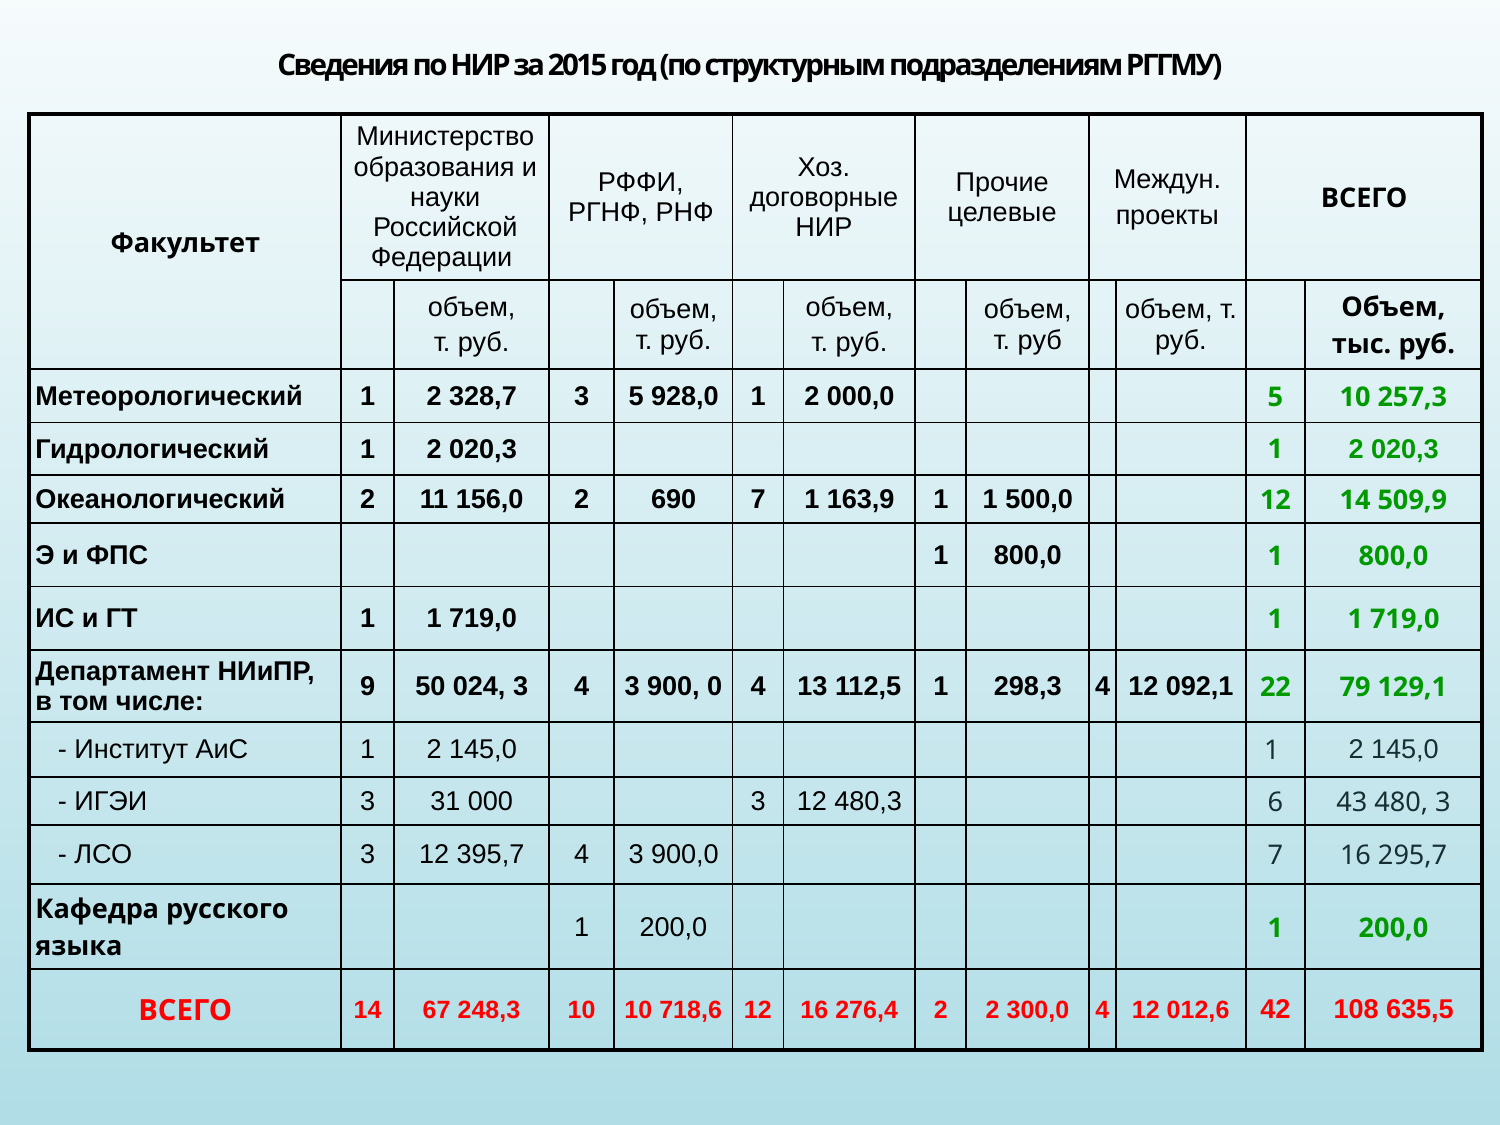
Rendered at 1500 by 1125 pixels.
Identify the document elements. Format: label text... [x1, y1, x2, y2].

table_cell 2 [916, 970, 965, 1048]
table_cell [967, 723, 1088, 776]
table_cell 50 024, 3 [395, 651, 548, 721]
table_cell [550, 587, 613, 649]
table_cell 5 [1247, 370, 1304, 422]
table_cell 2 [342, 476, 393, 522]
table_cell [1117, 885, 1245, 968]
table_cell 1 [916, 476, 965, 522]
table_cell [1090, 587, 1115, 649]
table_cell 3 [342, 778, 393, 824]
table_cell 200,0 [615, 885, 732, 968]
table_cell - ЛСО [31, 826, 340, 883]
table_cell 1 719,0 [395, 587, 548, 649]
table_cell [733, 723, 783, 776]
table_cell 1 [342, 587, 393, 649]
table_cell объем, т. руб. [615, 281, 732, 368]
table_cell 4 [733, 651, 783, 721]
table_cell 3 900,0 [615, 826, 732, 883]
table_cell 5 928,0 [615, 370, 732, 422]
table_cell [550, 423, 613, 474]
table_cell 1 719,0 [1306, 587, 1480, 649]
table_cell 3 [342, 826, 393, 883]
table_cell [916, 723, 965, 776]
table_header ВСЕГО [1247, 116, 1480, 279]
table_cell 6 [1247, 778, 1304, 824]
table_cell [1117, 723, 1245, 776]
table_cell 2 328,7 [395, 370, 548, 422]
table_cell [615, 587, 732, 649]
table_cell [1117, 423, 1245, 474]
table_cell [1117, 826, 1245, 883]
table_cell 2 300,0 [967, 970, 1088, 1048]
table_header Факультет [31, 116, 340, 368]
table_cell 10 718,6 [615, 970, 732, 1048]
table_cell ВСЕГО [31, 970, 340, 1048]
table_cell 22 [1247, 651, 1304, 721]
table_cell [1090, 370, 1115, 422]
table_cell объем, т. руб. [395, 281, 548, 368]
table_cell 12 395,7 [395, 826, 548, 883]
table_cell [733, 826, 783, 883]
table_cell [1247, 281, 1304, 368]
table_cell 690 [615, 476, 732, 522]
table_cell [615, 524, 732, 586]
table_cell 1 [342, 723, 393, 776]
table_cell [967, 587, 1088, 649]
table_cell [1090, 826, 1115, 883]
table_cell [615, 723, 732, 776]
table_cell [1117, 524, 1245, 586]
table_cell [342, 885, 393, 968]
table_cell 2 145,0 [395, 723, 548, 776]
table_cell [967, 826, 1088, 883]
table_cell 42 [1247, 970, 1304, 1048]
table_cell 1 [916, 524, 965, 586]
table_cell [967, 423, 1088, 474]
table_cell Э и ФПС [31, 524, 340, 586]
table_cell 108 635,5 [1306, 970, 1480, 1048]
table_cell [916, 281, 965, 368]
table_cell 3 [550, 370, 613, 422]
table_cell 67 248,3 [395, 970, 548, 1048]
table_cell [342, 281, 393, 368]
table_cell объем, т. руб. [784, 281, 914, 368]
table_cell 10 [550, 970, 613, 1048]
table_cell [550, 281, 613, 368]
table_cell [550, 778, 613, 824]
table_cell [967, 885, 1088, 968]
table_cell Департамент НИиПР, в том числе: [31, 651, 340, 721]
table_cell 3 [733, 778, 783, 824]
table_cell Объем, тыс. руб. [1306, 281, 1480, 368]
table_cell 4 [550, 826, 613, 883]
table_cell 1 [916, 651, 965, 721]
table_cell [550, 723, 613, 776]
table_cell [733, 281, 783, 368]
table_cell [916, 826, 965, 883]
table_cell [1090, 723, 1115, 776]
table_cell 1 [1247, 423, 1304, 474]
table_cell 12 [733, 970, 783, 1048]
table_cell 4 [550, 651, 613, 721]
table_cell - Институт АиС [31, 723, 340, 776]
table_cell [916, 370, 965, 422]
table_cell [1117, 587, 1245, 649]
table_cell 1 [550, 885, 613, 968]
table_cell [784, 423, 914, 474]
table_cell [1090, 778, 1115, 824]
table_cell [916, 587, 965, 649]
table_header Хоз. договорные НИР [733, 116, 914, 279]
table_cell [615, 778, 732, 824]
table_cell [615, 423, 732, 474]
table_cell 7 [733, 476, 783, 522]
table_cell Гидрологический [31, 423, 340, 474]
title Сведения по НИР за 2015 год (по структурным подразделениям РГГМУ) [180, 42, 1320, 90]
table_cell [1090, 423, 1115, 474]
table_cell 200,0 [1306, 885, 1480, 968]
table_cell 2 020,3 [395, 423, 548, 474]
table_cell - ИГЭИ [31, 778, 340, 824]
table_cell объем, т. руб. [1117, 281, 1245, 368]
table_cell [395, 885, 548, 968]
table_cell [1090, 885, 1115, 968]
table_cell 2 000,0 [784, 370, 914, 422]
table_cell [733, 885, 783, 968]
table_cell 12 092,1 [1117, 651, 1245, 721]
table_cell 800,0 [1306, 524, 1480, 586]
table_header Междун. проекты [1090, 116, 1245, 279]
table_cell 800,0 [967, 524, 1088, 586]
table_cell 79 129,1 [1306, 651, 1480, 721]
table_cell [916, 423, 965, 474]
table_cell 13 112,5 [784, 651, 914, 721]
table_cell 9 [342, 651, 393, 721]
table_cell 43 480, 3 [1306, 778, 1480, 824]
table_cell 1 500,0 [967, 476, 1088, 522]
table_header Министерство образования и науки Российской Федерации [342, 116, 548, 279]
table_cell 4 [1090, 970, 1115, 1048]
table_cell 14 509,9 [1306, 476, 1480, 522]
table_cell 10 257,3 [1306, 370, 1480, 422]
table_cell 12 480,3 [784, 778, 914, 824]
table_cell [967, 370, 1088, 422]
table_cell [967, 778, 1088, 824]
table_cell [342, 524, 393, 586]
table_cell [395, 524, 548, 586]
table_cell 1 [1247, 723, 1304, 776]
table_cell [784, 587, 914, 649]
table_cell [784, 885, 914, 968]
table_cell [550, 524, 613, 586]
table_cell [733, 524, 783, 586]
table_cell [733, 423, 783, 474]
table_cell 3 900, 0 [615, 651, 732, 721]
table_cell [1090, 281, 1115, 368]
table_header Прочие целевые [916, 116, 1088, 279]
table_cell 4 [1090, 651, 1115, 721]
table_header РФФИ, РГНФ, РНФ [550, 116, 732, 279]
table_cell 1 [1247, 885, 1304, 968]
table_cell 2 020,3 [1306, 423, 1480, 474]
table_cell 14 [342, 970, 393, 1048]
table_cell [733, 587, 783, 649]
table_cell 298,3 [967, 651, 1088, 721]
table_cell 12 012,6 [1117, 970, 1245, 1048]
table_cell [916, 778, 965, 824]
table_cell [1090, 524, 1115, 586]
table_cell 11 156,0 [395, 476, 548, 522]
table_cell [1117, 476, 1245, 522]
table_cell [784, 826, 914, 883]
table_cell 1 [733, 370, 783, 422]
table_cell ИС и ГТ [31, 587, 340, 649]
table_cell 1 [1247, 524, 1304, 586]
table_cell 16 276,4 [784, 970, 914, 1048]
table_cell 31 000 [395, 778, 548, 824]
table_cell 16 295,7 [1306, 826, 1480, 883]
table_cell [1117, 778, 1245, 824]
table_cell 1 [342, 370, 393, 422]
table_cell 1 [1247, 587, 1304, 649]
table_cell 1 163,9 [784, 476, 914, 522]
table_cell 7 [1247, 826, 1304, 883]
table_cell 2 145,0 [1306, 723, 1480, 776]
table_cell 12 [1247, 476, 1304, 522]
table_cell [1090, 476, 1115, 522]
table_cell [1117, 370, 1245, 422]
table_cell 2 [550, 476, 613, 522]
table_cell Метеорологический [31, 370, 340, 422]
table_cell [784, 524, 914, 586]
table_cell объем, т. руб [967, 281, 1088, 368]
table_cell [784, 723, 914, 776]
table_cell Океанологический [31, 476, 340, 522]
table_cell 1 [342, 423, 393, 474]
table_cell [916, 885, 965, 968]
table_cell Кафедра русского языка [31, 885, 340, 968]
